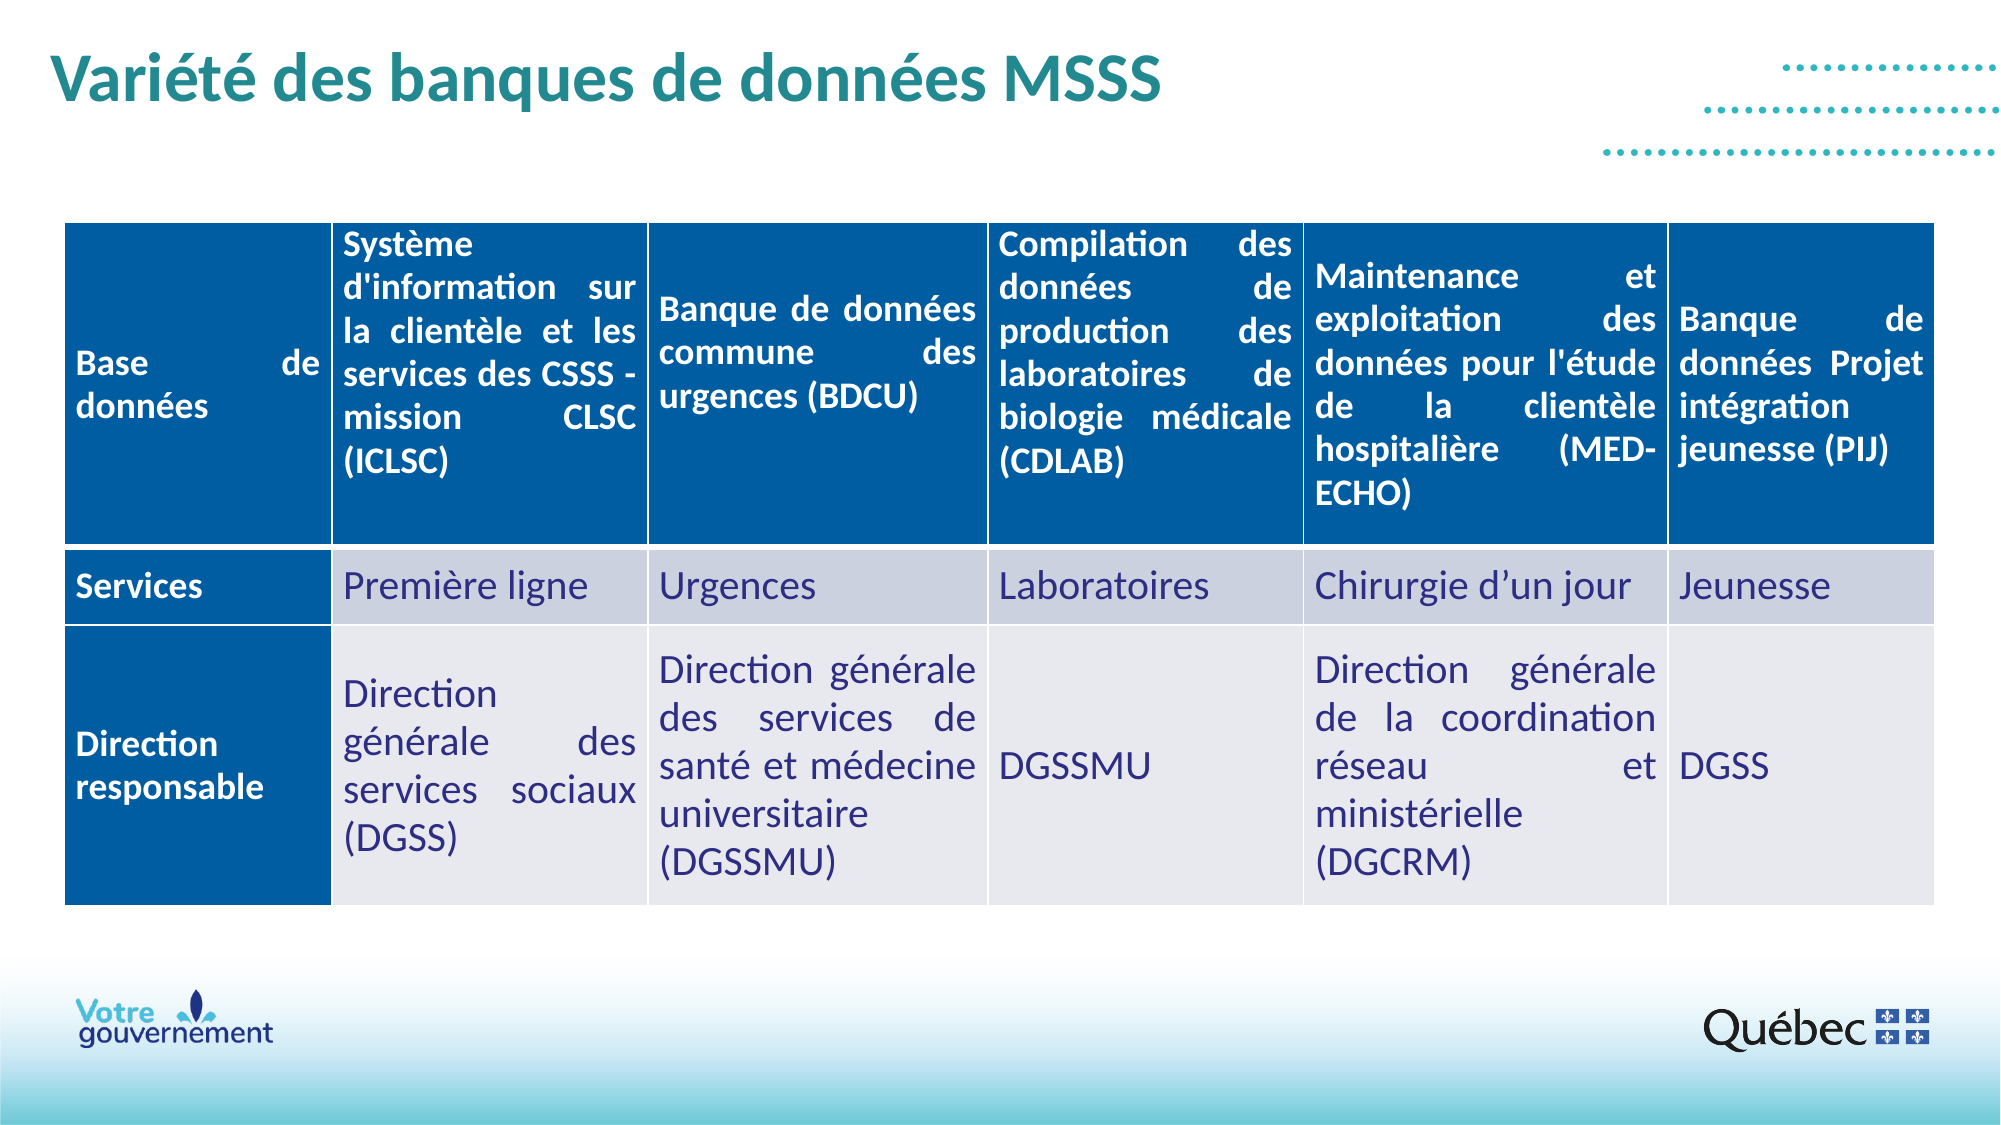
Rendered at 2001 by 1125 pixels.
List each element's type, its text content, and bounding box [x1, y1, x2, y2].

table_cell Première ligne [333, 550, 647, 624]
table_header Banque de données commune des urgences (BDCU) [649, 223, 987, 544]
table_cell DGSS [1669, 626, 1934, 905]
table_header Maintenance et exploitation des données pour l'étude de la clientèle hospitalière (MED-ECHO) [1304, 223, 1667, 544]
table_cell Direction générale de la coordination réseau et ministérielle (DGCRM) [1304, 626, 1667, 905]
table_cell Direction générale des services sociaux (DGSS) [333, 626, 647, 905]
table_cell DGSSMU [989, 626, 1303, 905]
table_cell Services [65, 550, 331, 624]
table_cell Urgences [649, 550, 987, 624]
picture [0, 0, 2001, 1125]
table_cell Direction responsable [65, 626, 331, 905]
table_cell Chirurgie d’un jour [1304, 550, 1667, 624]
table_header Base de données [65, 223, 331, 544]
table_cell Direction générale des services de santé et médecine universitaire (DGSSMU) [649, 626, 987, 905]
table_header Banque de données Projet intégration jeunesse (PIJ) [1669, 223, 1934, 544]
table_header Système d'information sur la clientèle et les services des CSSS - mission CLSC (ICLSC) [333, 223, 647, 544]
table_cell Jeunesse [1669, 550, 1934, 624]
table_cell Laboratoires [989, 550, 1303, 624]
title Variété des banques de données MSSS [35, 33, 1761, 125]
table_header Compilation des données de production des laboratoires de biologie médicale (CDLAB) [989, 223, 1303, 544]
